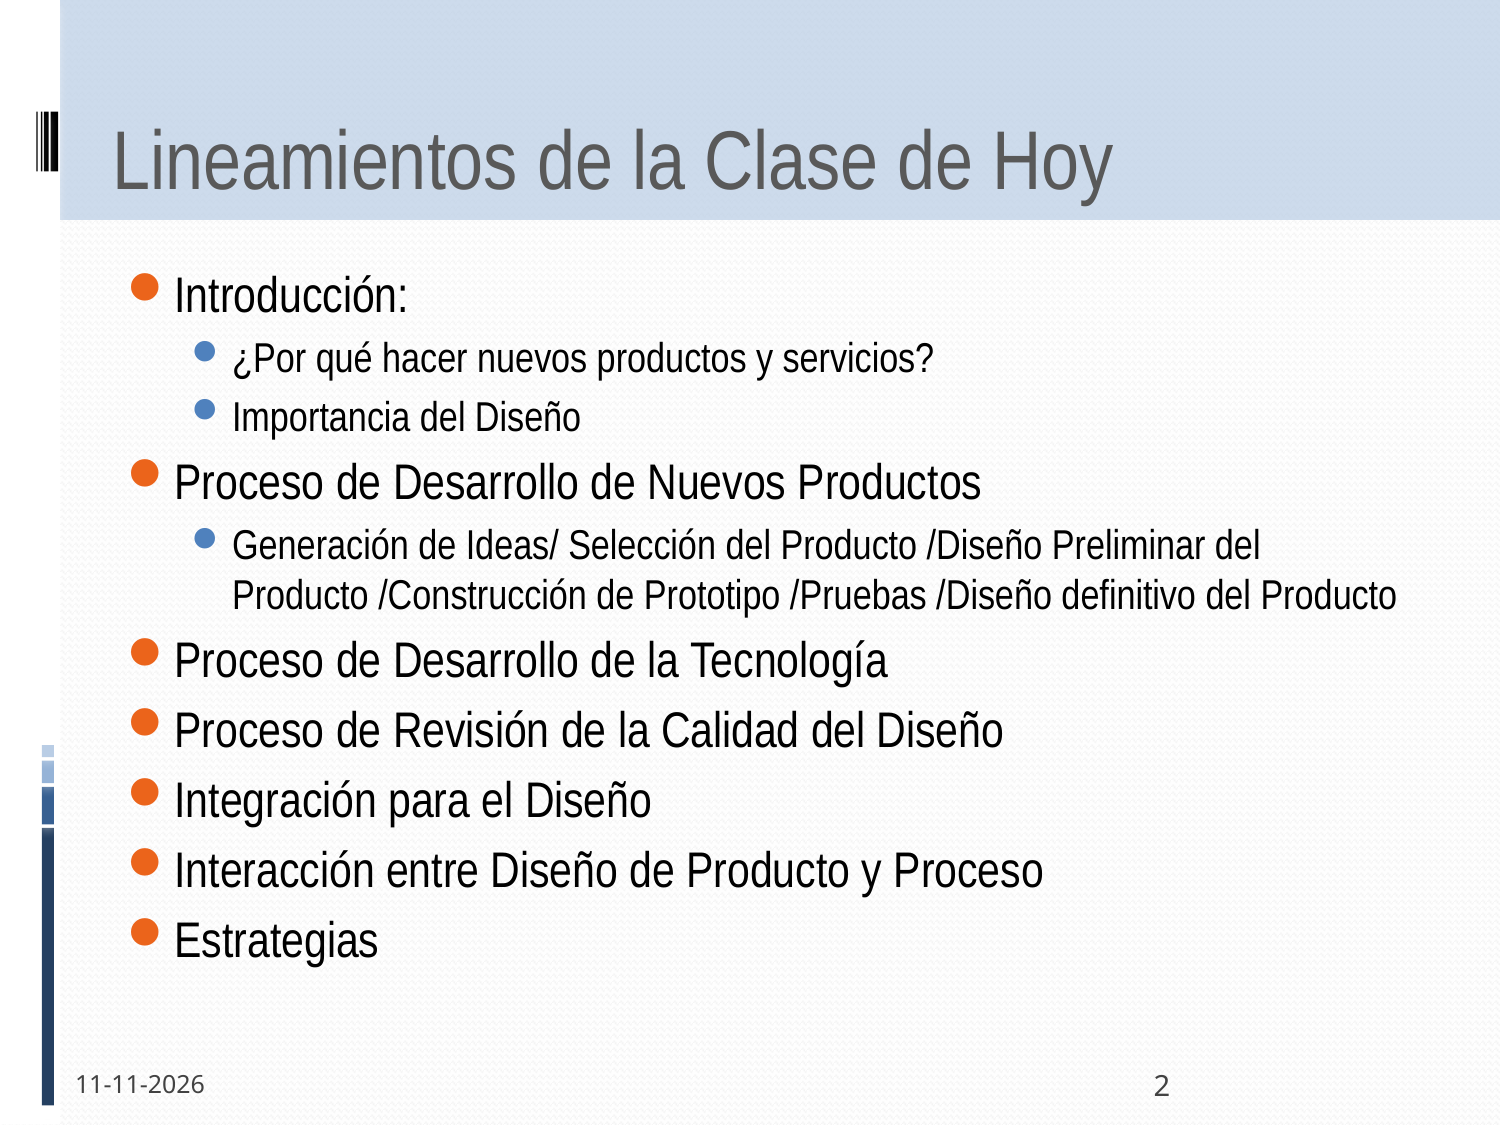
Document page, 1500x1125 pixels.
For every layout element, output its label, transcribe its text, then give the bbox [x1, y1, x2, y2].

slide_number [75, 1042, 243, 1103]
title Lineamientos de la Clase de Hoy [111, 18, 1436, 207]
list Introducción: ¿Por qué hacer nuevos productos y servicios? Importancia del Diseño Proceso de Desarrollo de Nuevos Productos Generación de Ideas/ Selección del Producto /Diseño Preliminar del Producto /Construcción de Prototipo /Pruebas /Diseño definitivo del Producto Proceso de Desarrollo de la Tecnología Proceso de Revisión de la Calidad del Diseño Integración para el Diseño Interacción entre Diseño de Producto y Proceso Estrategias [111, 255, 1436, 1038]
slide_number 2 [1045, 1046, 1171, 1107]
